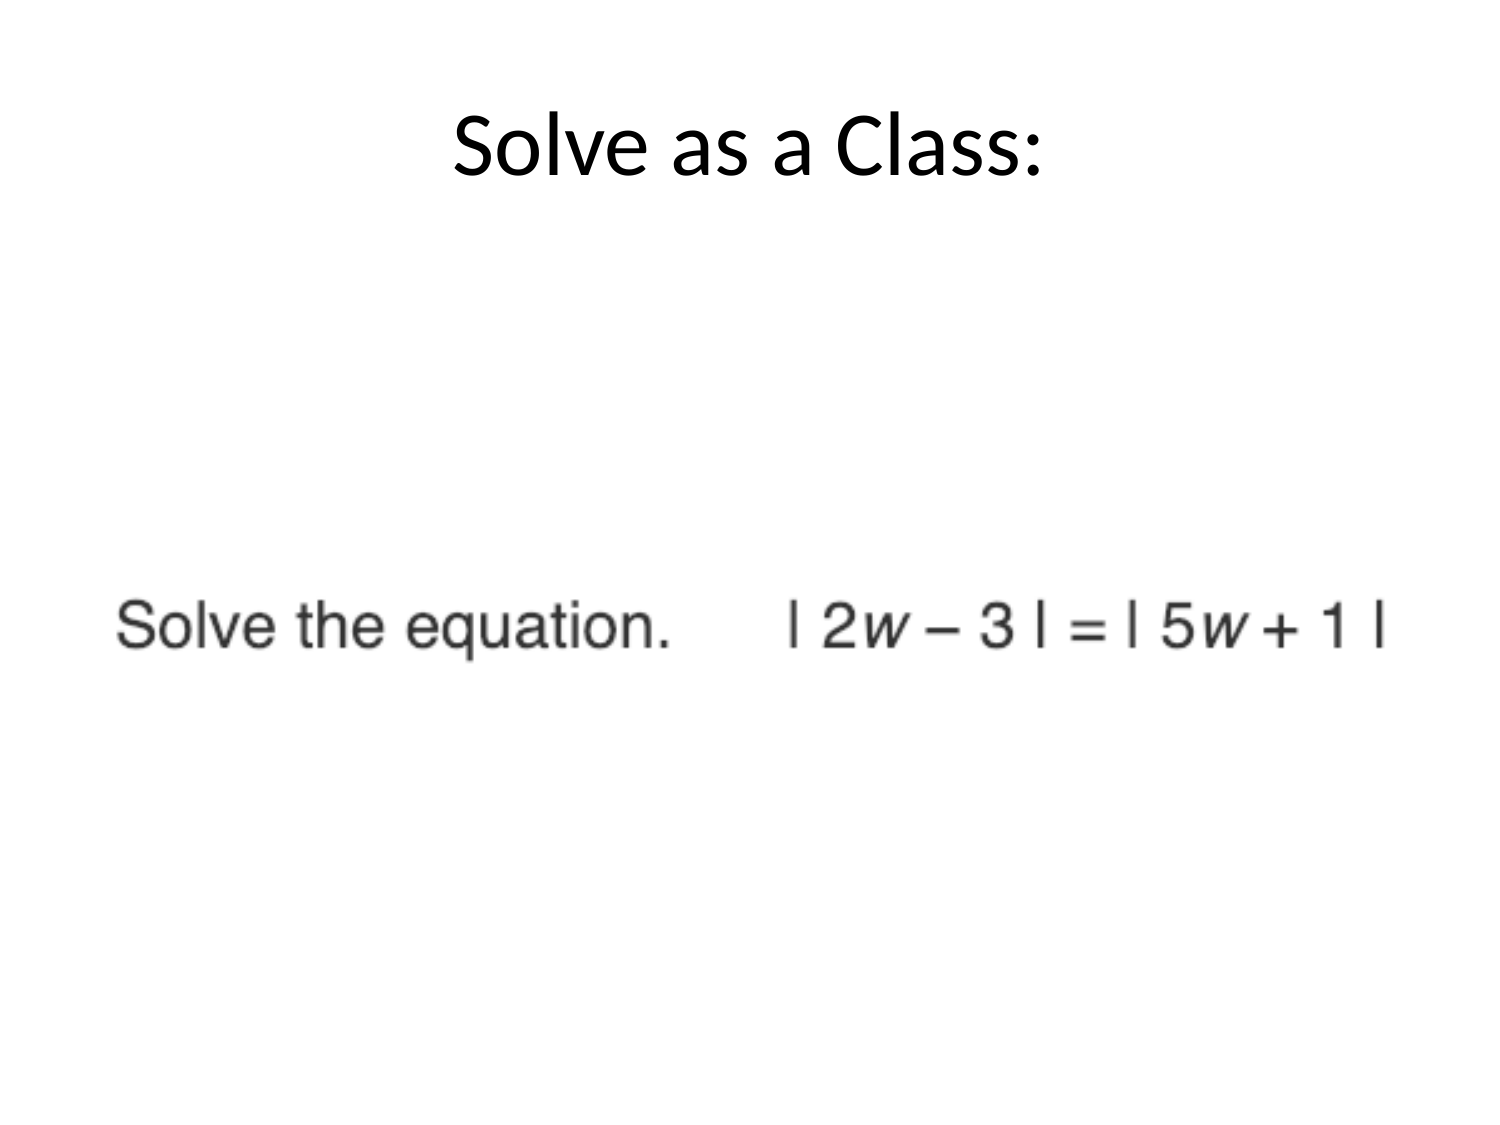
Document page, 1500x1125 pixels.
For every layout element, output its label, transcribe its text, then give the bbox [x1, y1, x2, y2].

title Solve as a Class: [75, 45, 1425, 233]
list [74, 262, 1426, 1006]
